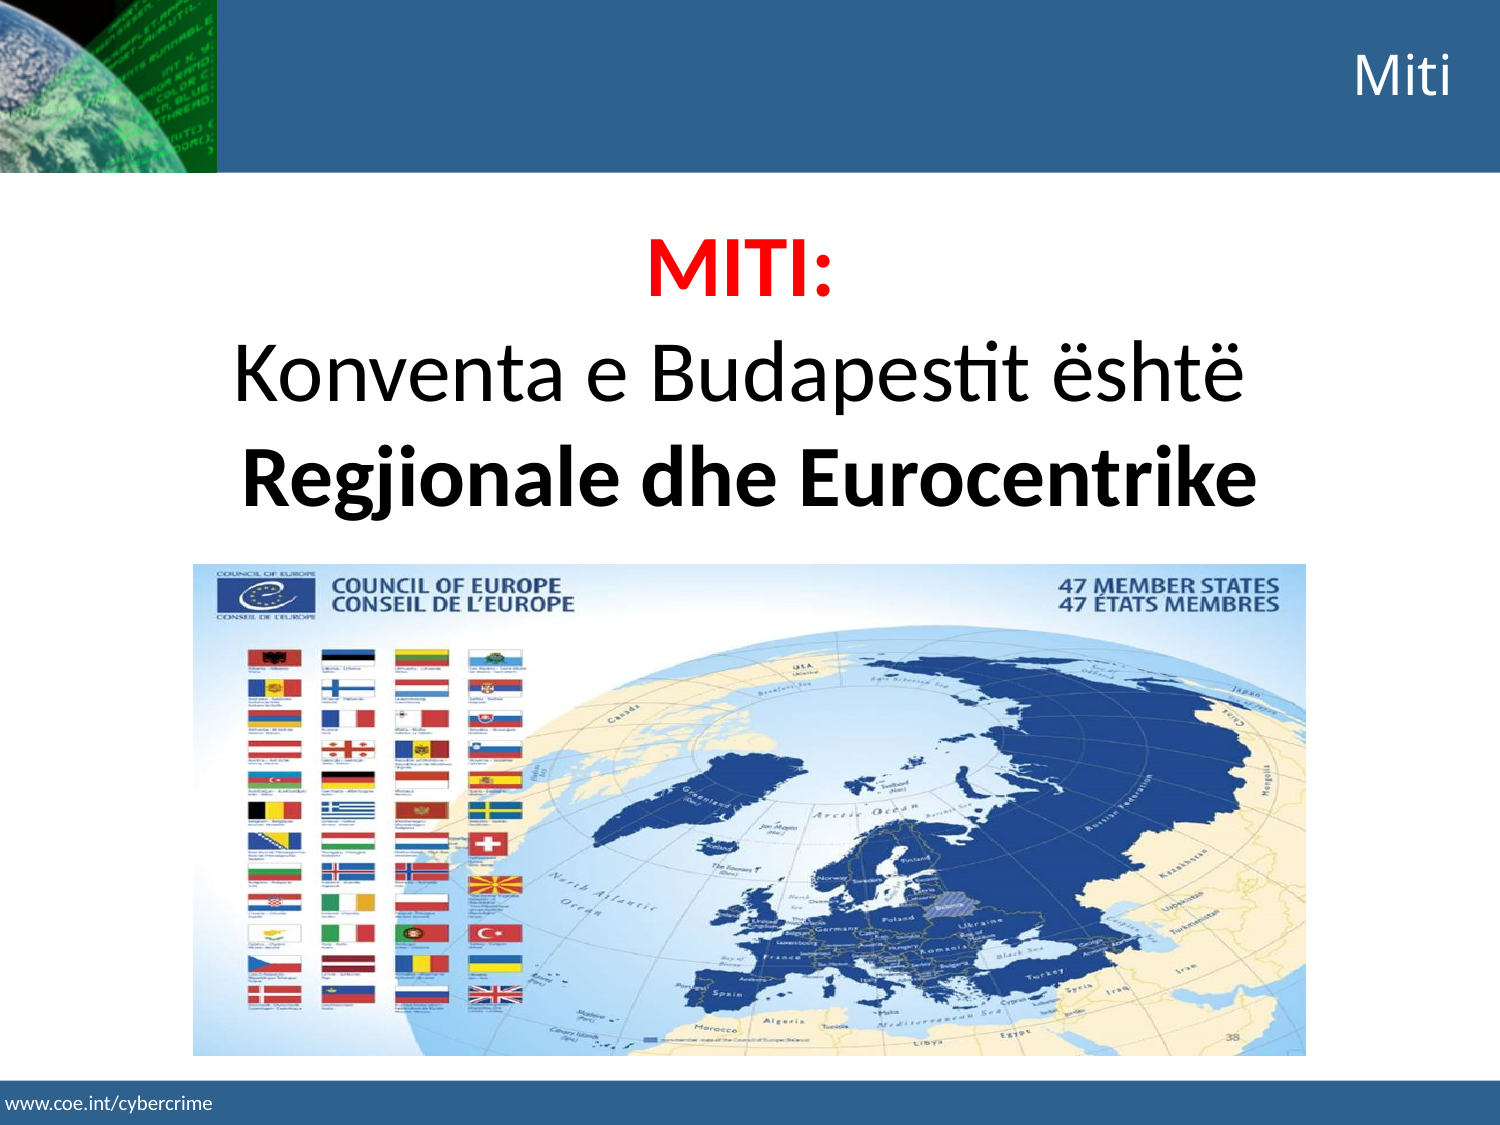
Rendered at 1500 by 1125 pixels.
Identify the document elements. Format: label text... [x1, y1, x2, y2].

text_box Miti [230, 31, 1483, 114]
picture [0, 0, 217, 173]
picture [193, 564, 1306, 1056]
text_box MITI: Konventa e Budapestit është Regjionale dhe Eurocentrike [41, 202, 1459, 532]
